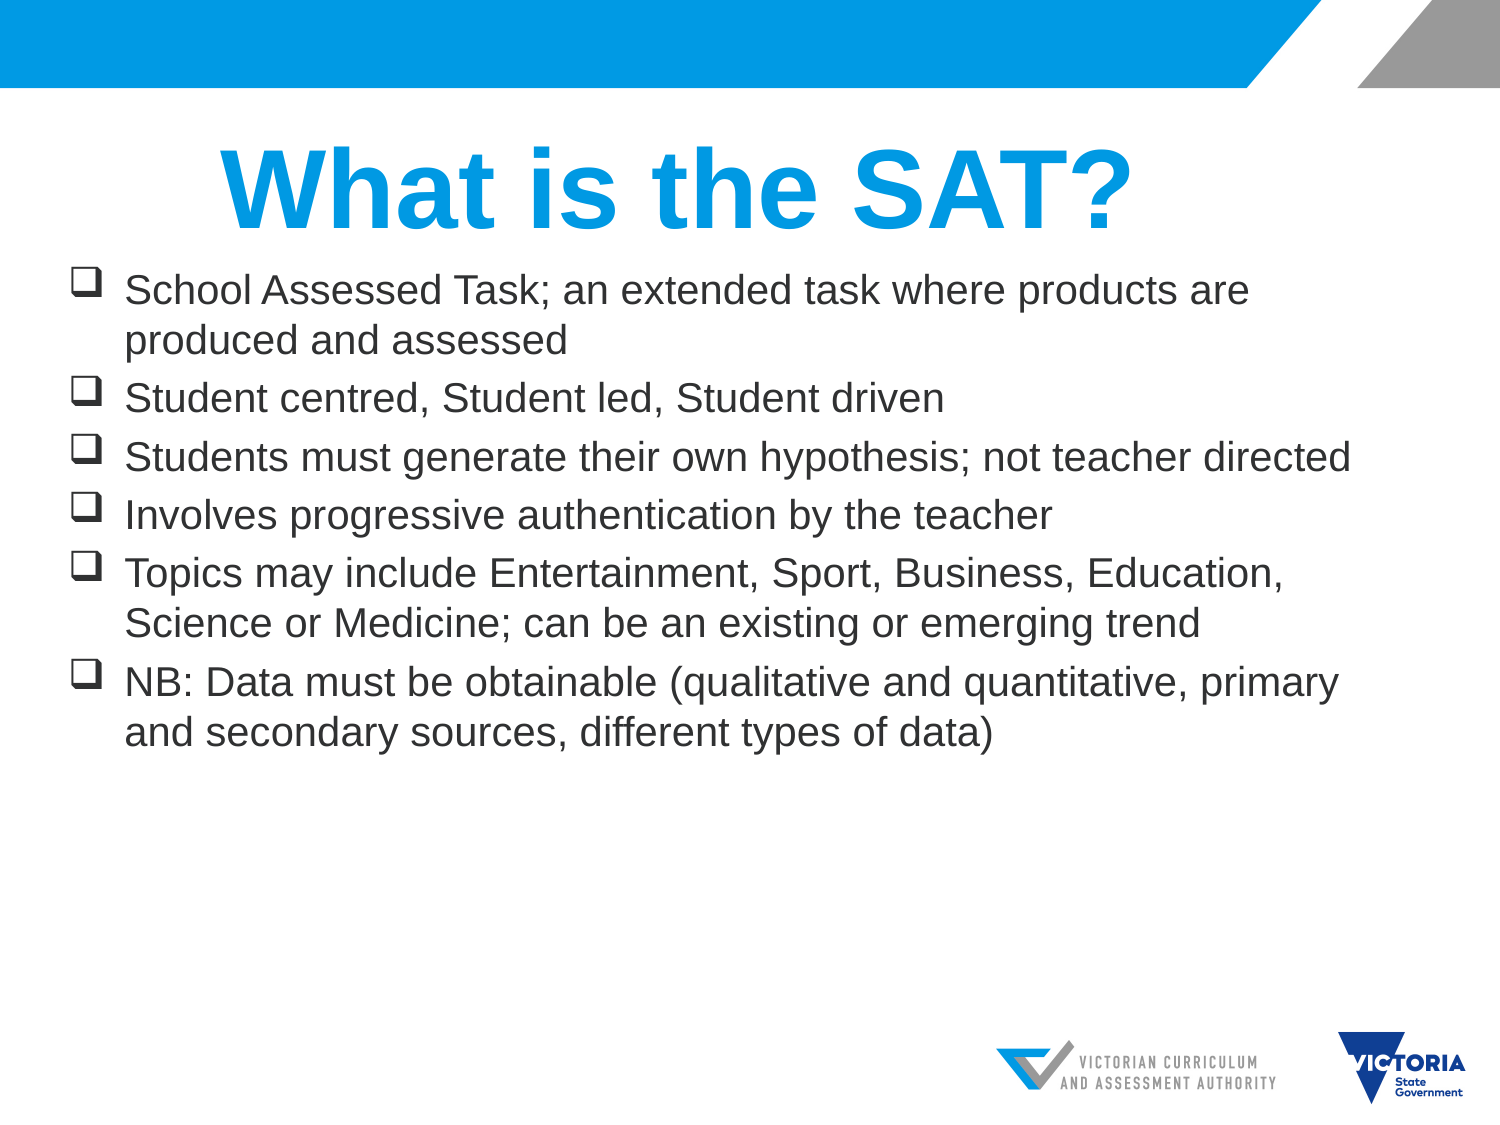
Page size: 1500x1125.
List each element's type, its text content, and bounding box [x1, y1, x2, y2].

title What is the SAT? [53, 113, 1306, 253]
list School Assessed Task; an extended task where products are produced and assessed Student centred, Student led, Student driven Students must generate their own hypothesis; not teacher directed Involves progressive authentication by the teacher Topics may include Entertainment, Sport, Business, Education, Science or Medicine; can be an existing or emerging trend NB: Data must be obtainable (qualitative and quantitative, primary and secondary sources, different types of data) [53, 255, 1430, 1000]
picture [0, 0, 1500, 1125]
